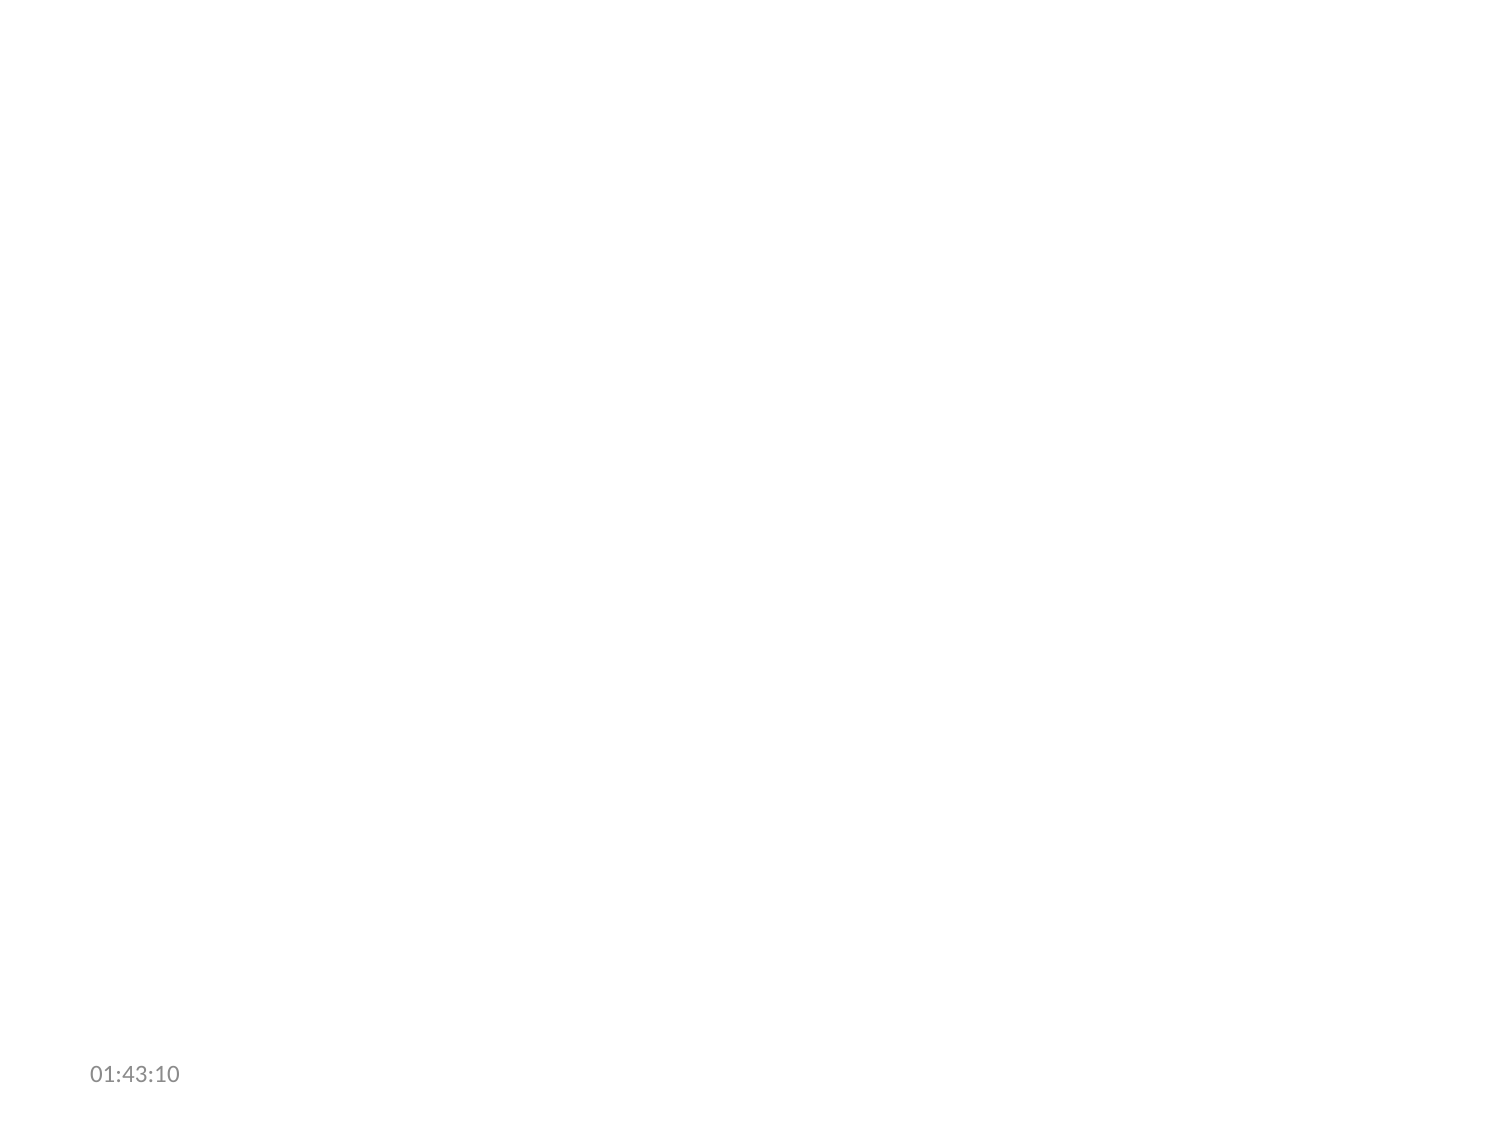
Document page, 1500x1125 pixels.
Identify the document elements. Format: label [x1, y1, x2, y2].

slide_number [75, 1042, 425, 1103]
